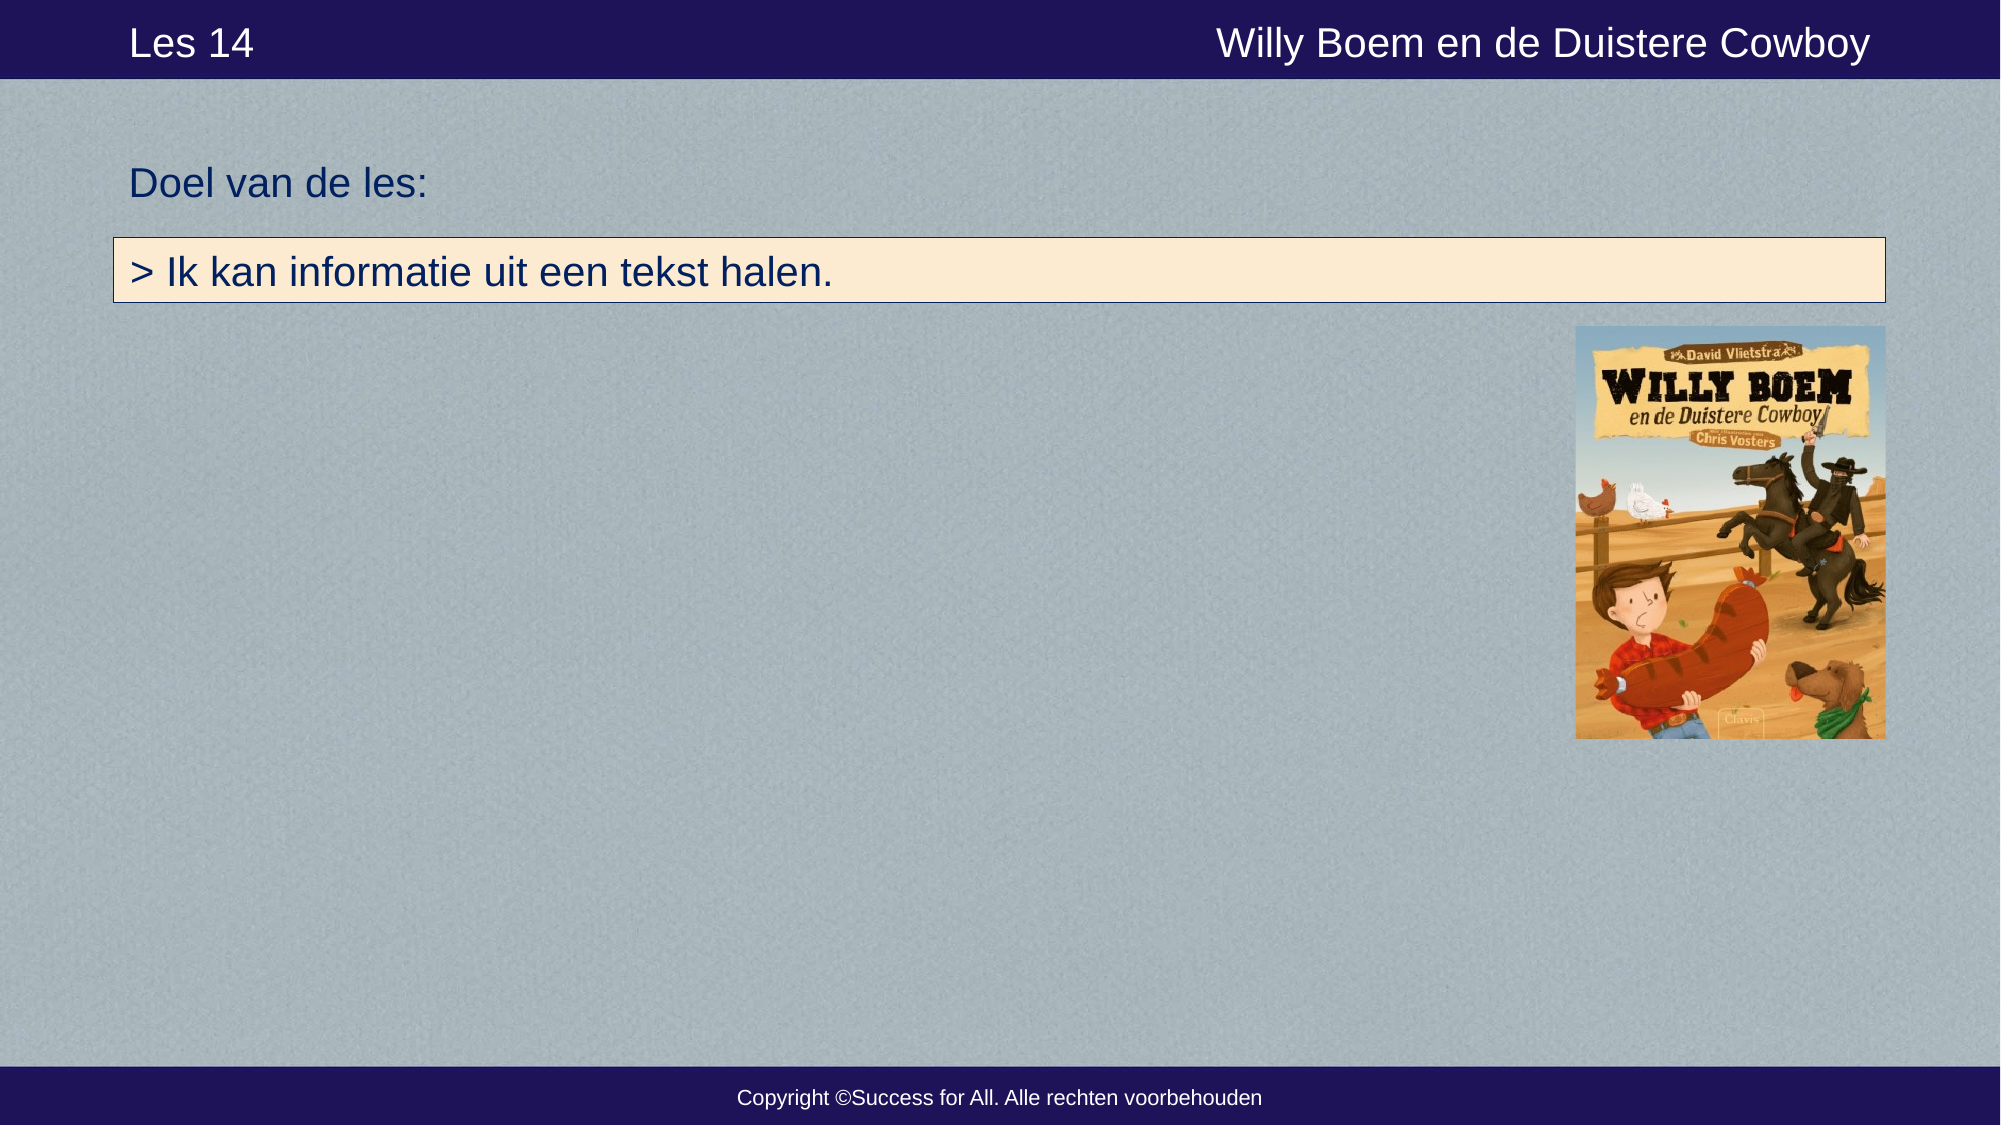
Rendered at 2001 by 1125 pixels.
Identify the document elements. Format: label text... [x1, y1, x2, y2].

text_box Les 14 [114, 8, 354, 73]
text_box Willy Boem en de Duistere Cowboy [999, 8, 1886, 73]
text_box Copyright ©Success for All. Alle rechten voorbehouden [0, 1076, 2000, 1125]
text_box > Ik kan informatie uit een tekst halen. [113, 237, 1886, 303]
picture [0, 0, 2001, 1125]
text_box Doel van de les: [113, 148, 1635, 214]
